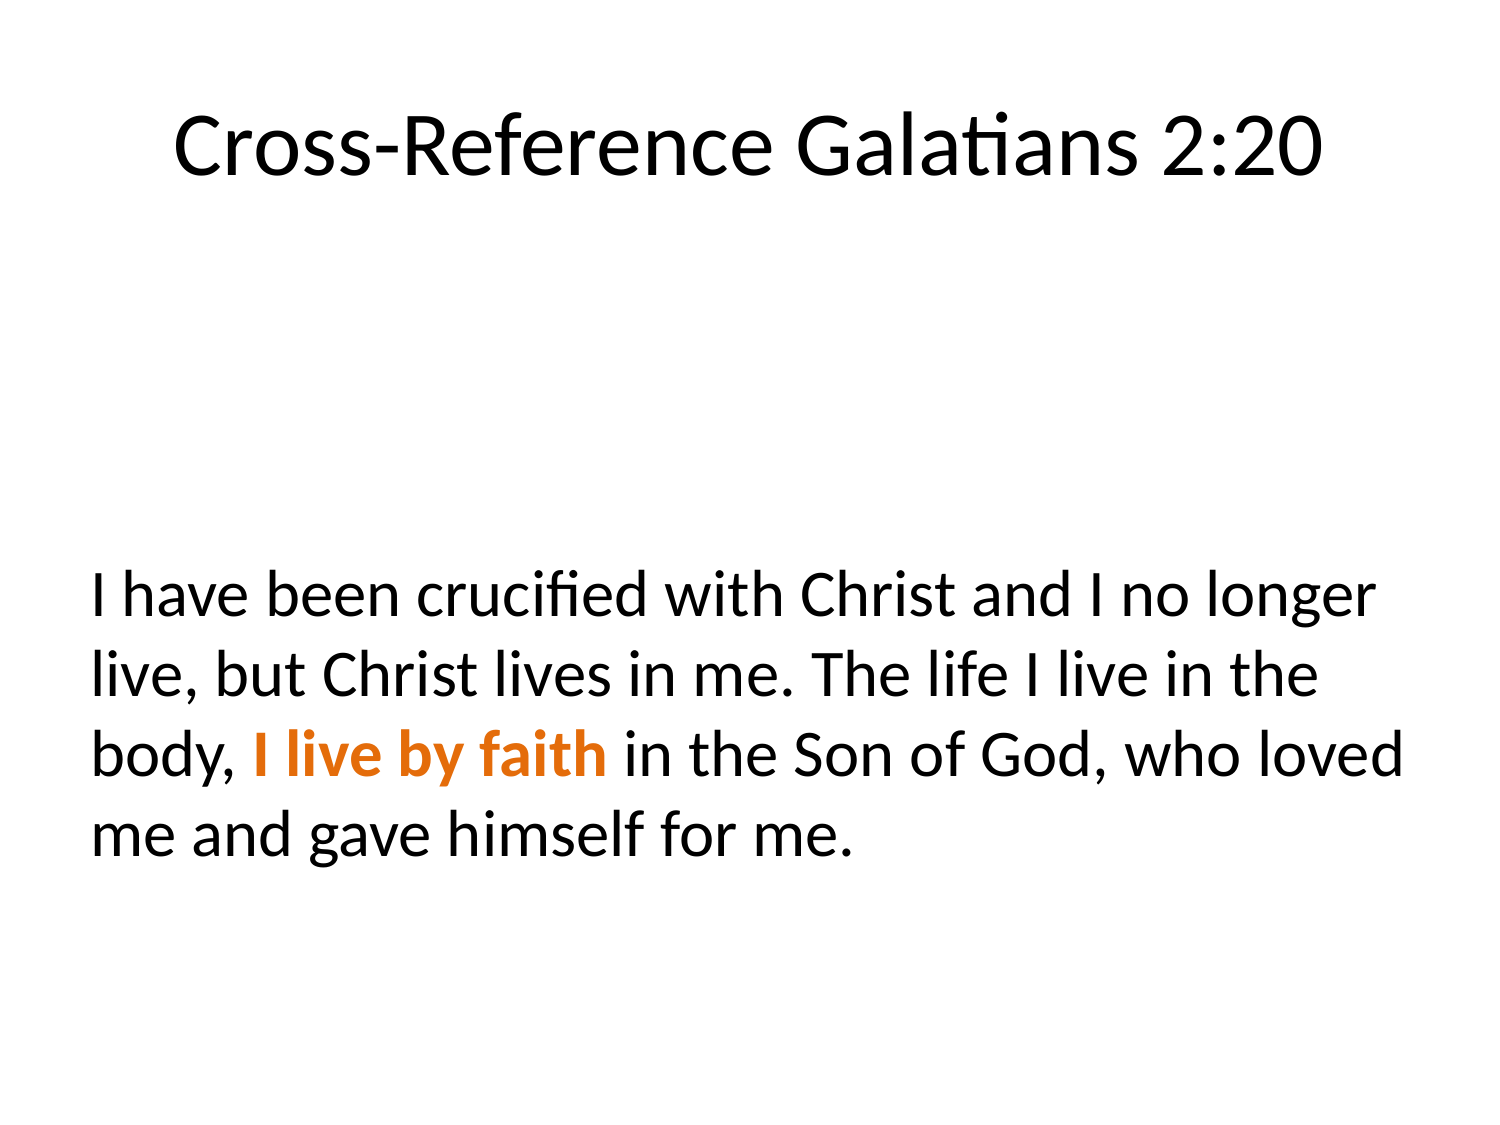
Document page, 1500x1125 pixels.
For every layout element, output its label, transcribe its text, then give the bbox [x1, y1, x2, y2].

title Cross-Reference Galatians 2:20 [75, 45, 1425, 233]
list I have been crucified with Christ and I no longer live, but Christ lives in me. The life I live in the body, I live by faith in the Son of God, who loved me and gave himself for me. [75, 262, 1425, 1005]
